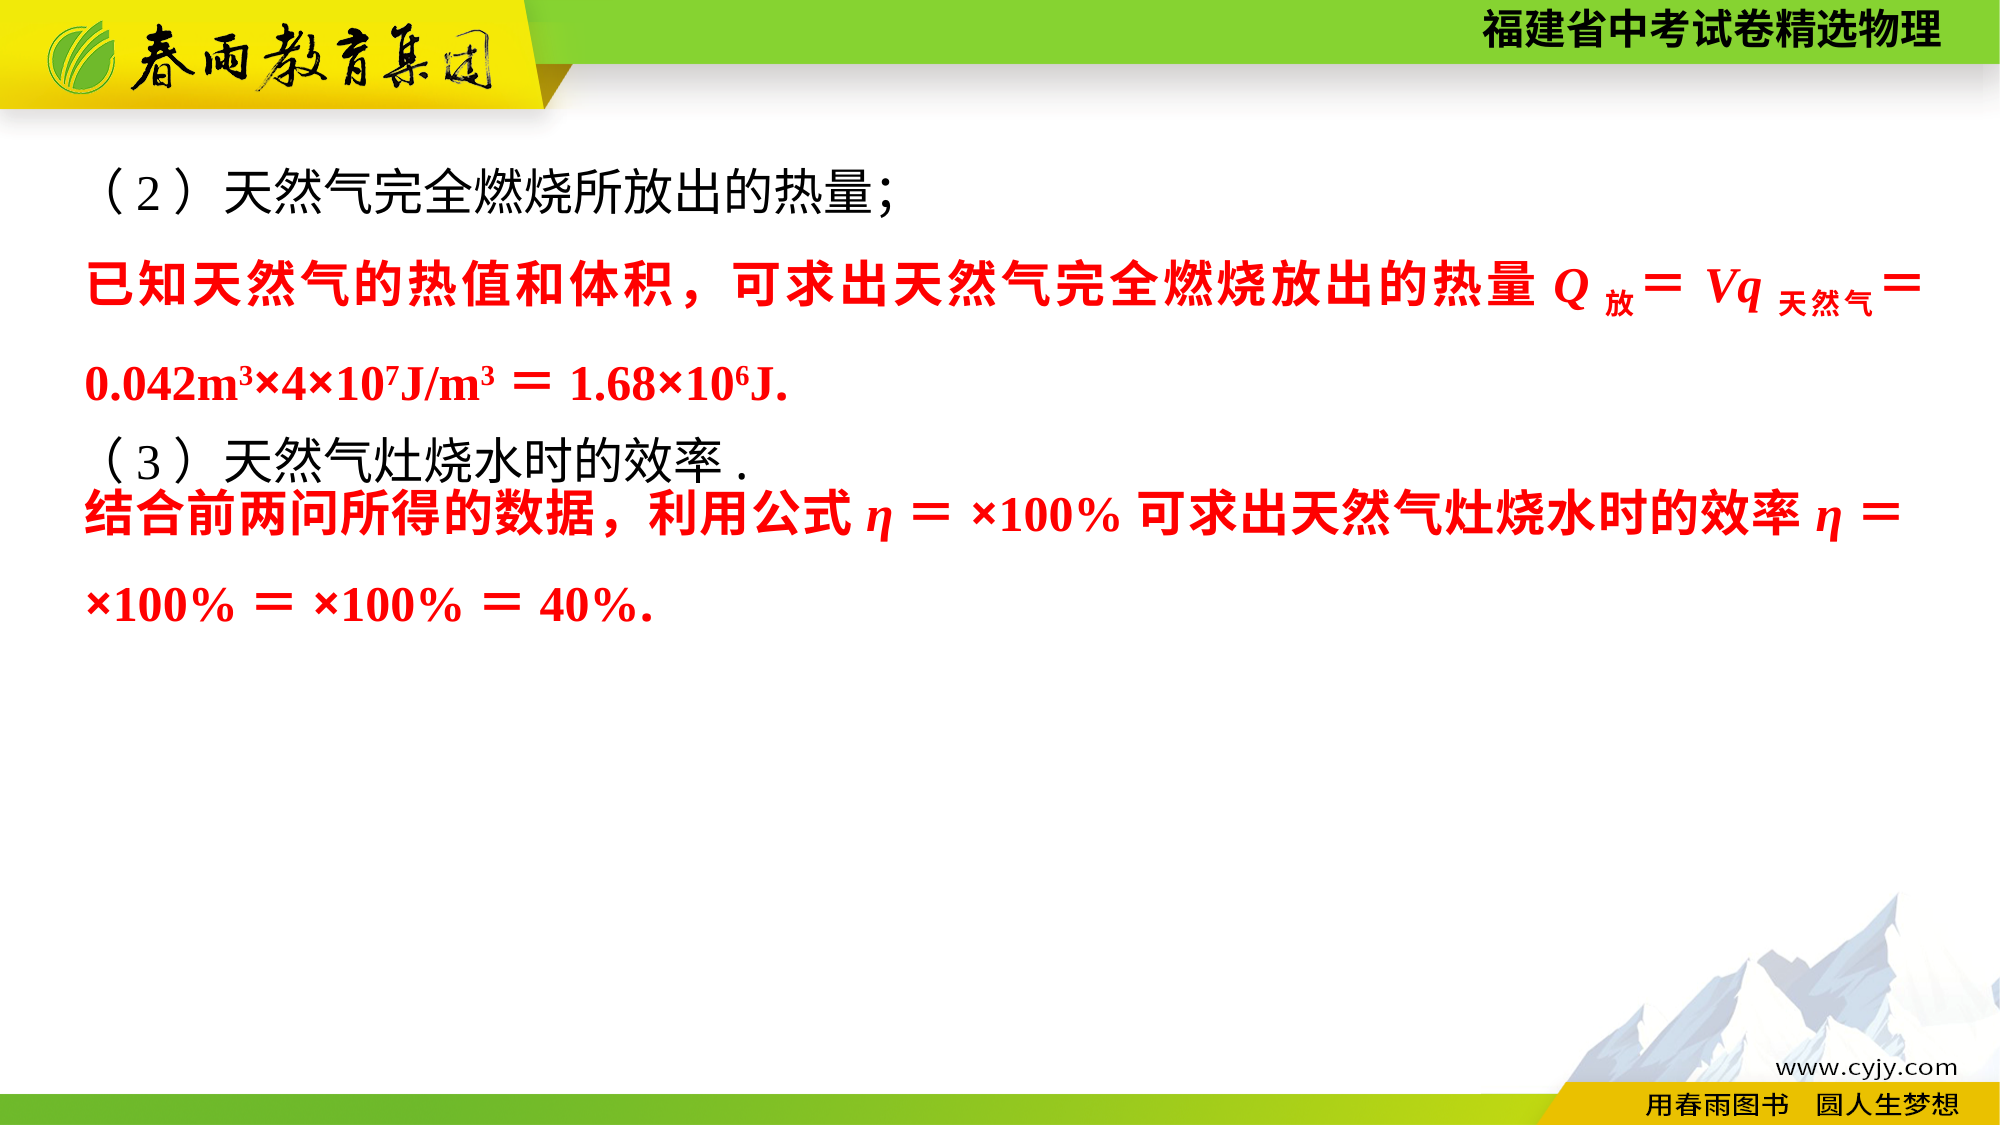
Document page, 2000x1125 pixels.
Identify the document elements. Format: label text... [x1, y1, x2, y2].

list （2）天然气完全燃烧所放出的热量； （3）天然气灶烧水时的效率. [59, 122, 1944, 502]
text_box 已知天然气的热值和体积，可求出天然气完全燃烧放出的热量Q放＝Vq天然气＝0.042m3×4×107J/m3＝1.68×106J. [69, 210, 1954, 418]
picture [0, 0, 2000, 1125]
